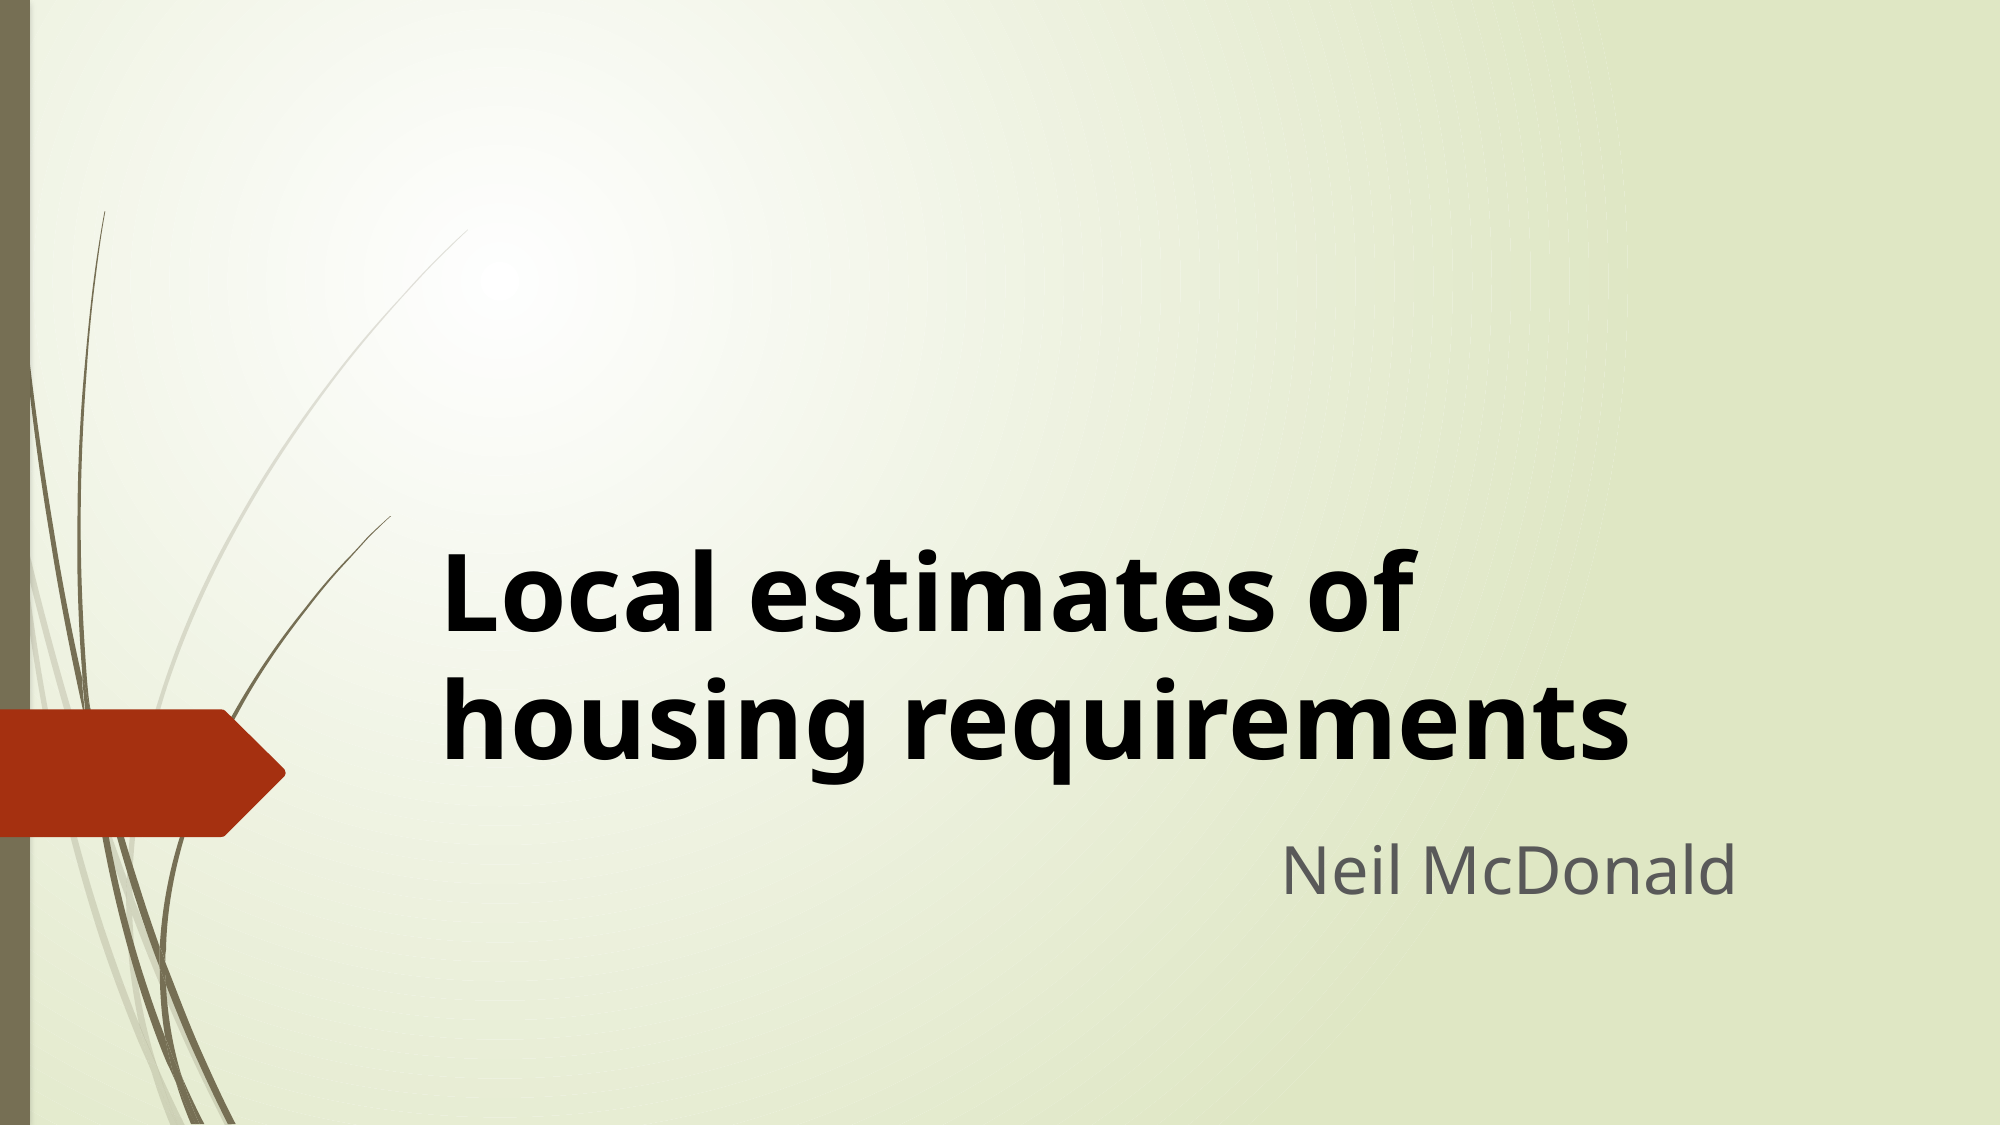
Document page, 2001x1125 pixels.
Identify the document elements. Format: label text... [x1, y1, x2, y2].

title Local estimates of housing requirements [424, 512, 1888, 884]
subtitle Neil McDonald [1265, 820, 1868, 1072]
